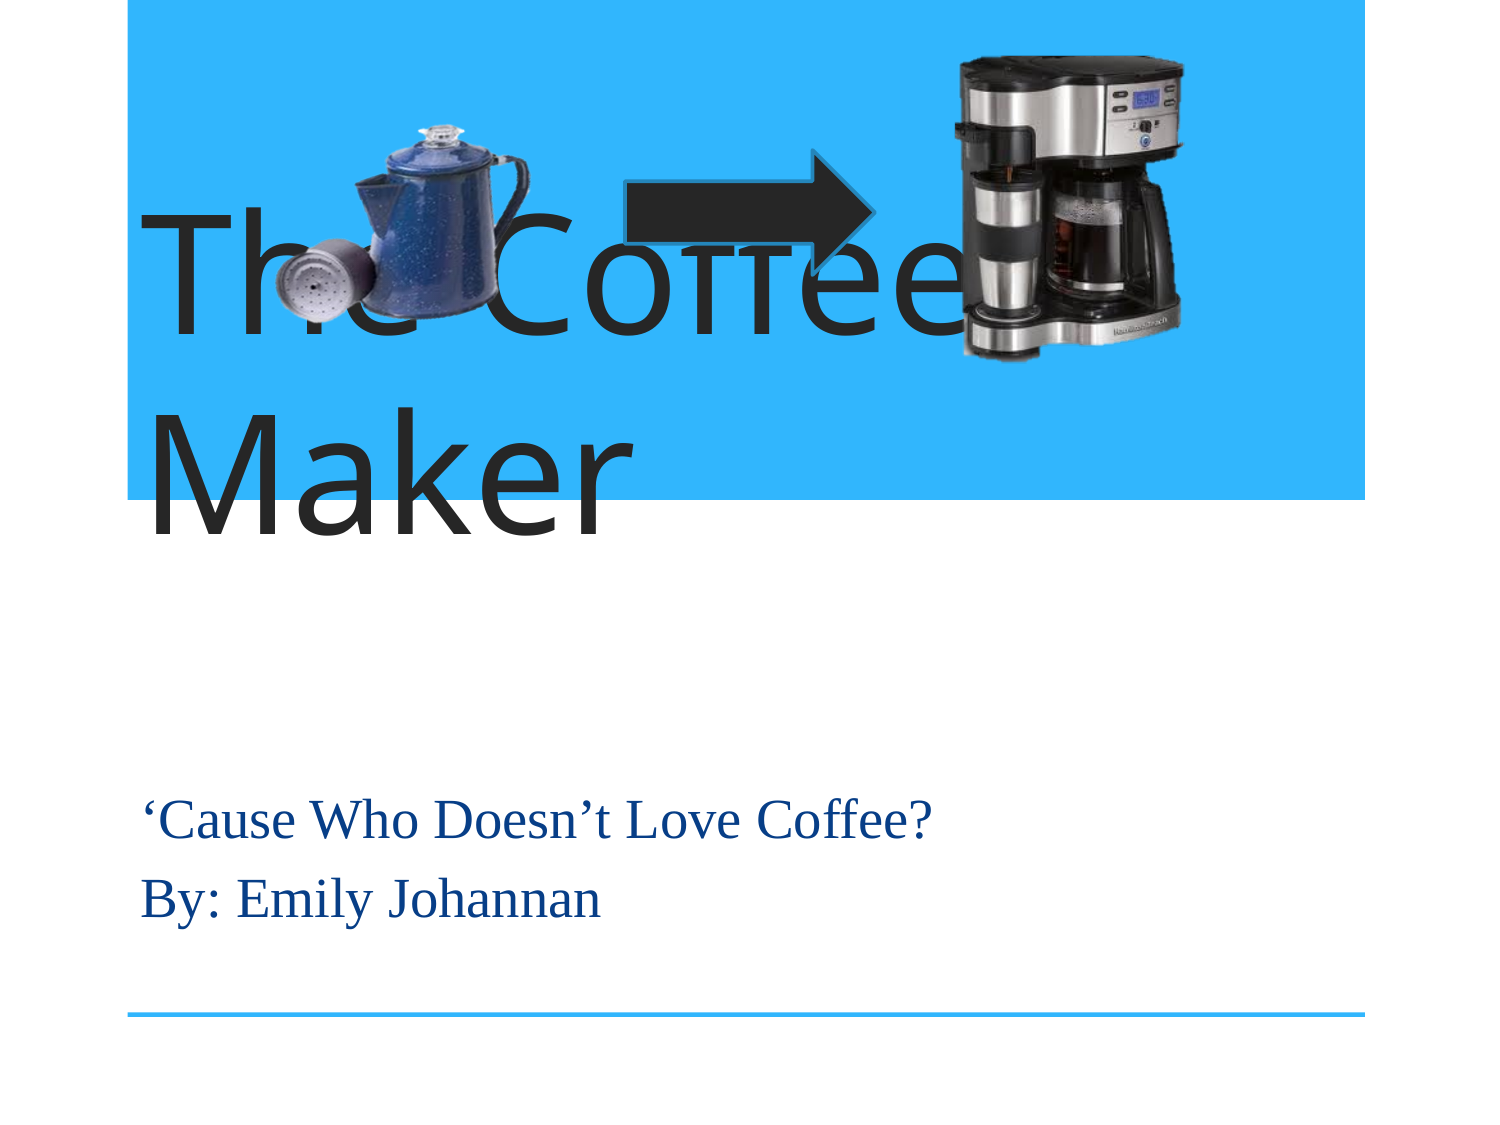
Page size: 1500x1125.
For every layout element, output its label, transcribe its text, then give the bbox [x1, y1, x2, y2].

text_box [623, 148, 877, 277]
picture [188, 49, 614, 431]
title The Coffee Maker [125, 525, 1363, 775]
picture [949, 46, 1201, 381]
subtitle ‘Cause Who Doesn’t Love Coffee? By: Emily Johannan [125, 774, 1250, 938]
